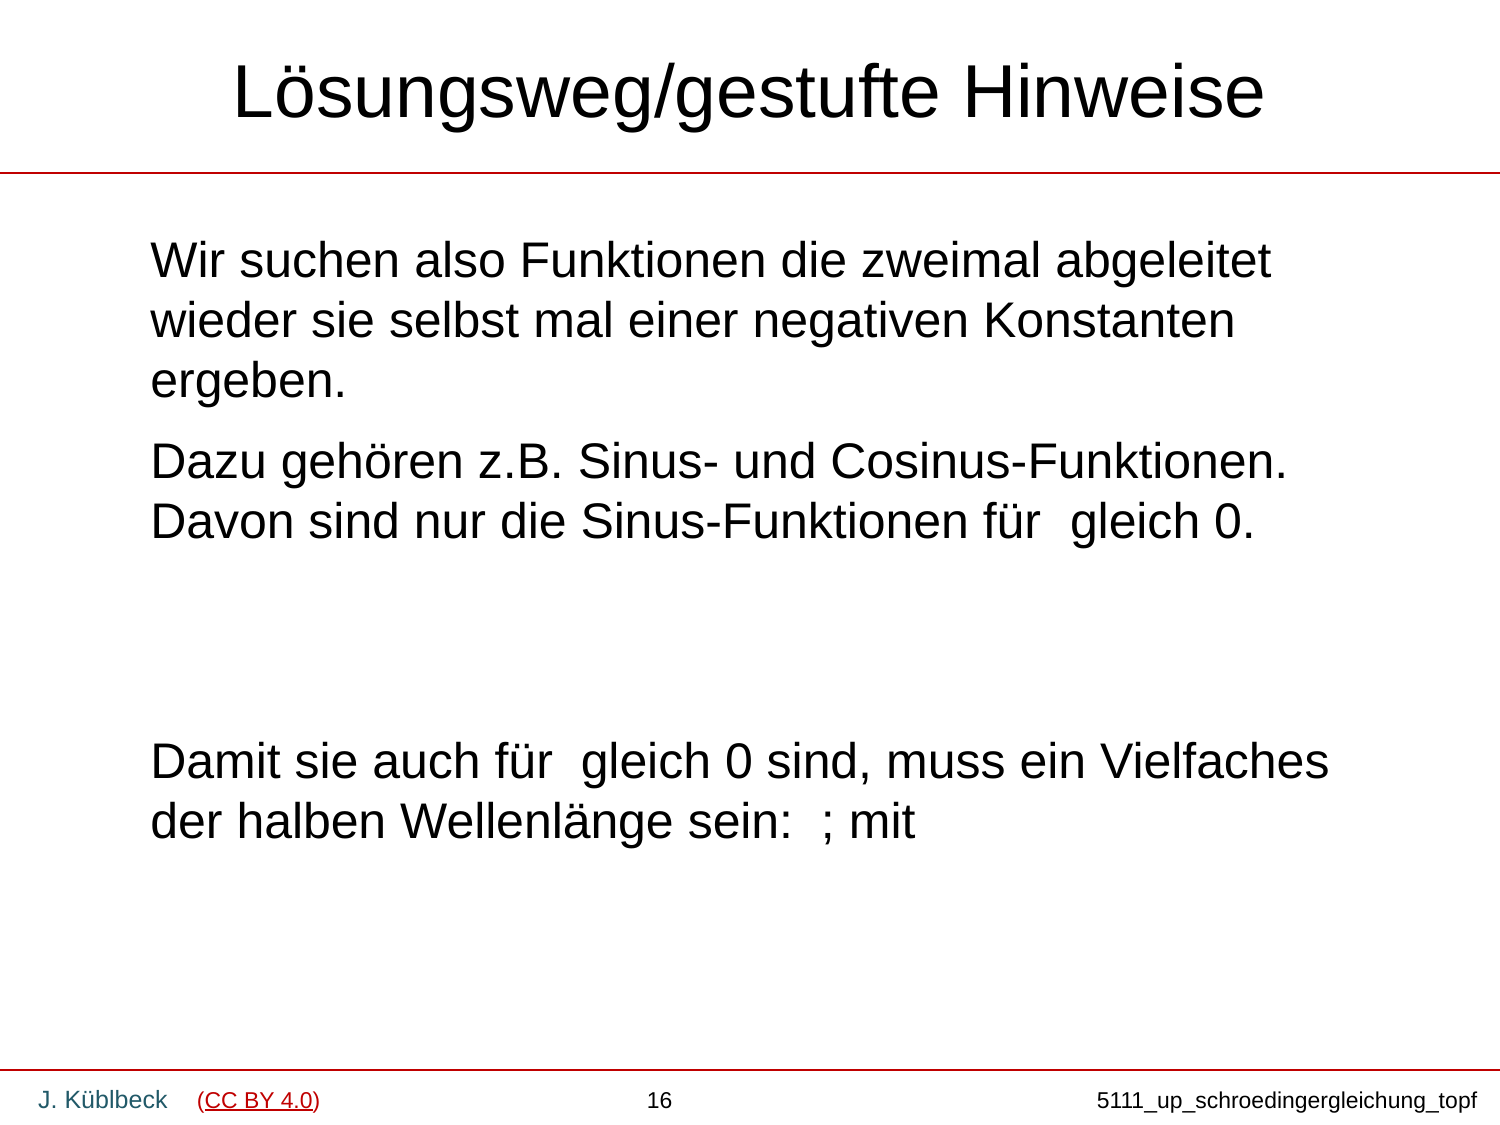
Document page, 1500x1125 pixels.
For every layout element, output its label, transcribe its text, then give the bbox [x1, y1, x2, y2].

text_box Wir suchen also Funktionen die zweimal abgeleitet wieder sie selbst mal einer negativen Konstanten ergeben. [135, 219, 1353, 415]
title Lösungsweg/gestufte Hinweise [0, 1, 1500, 175]
